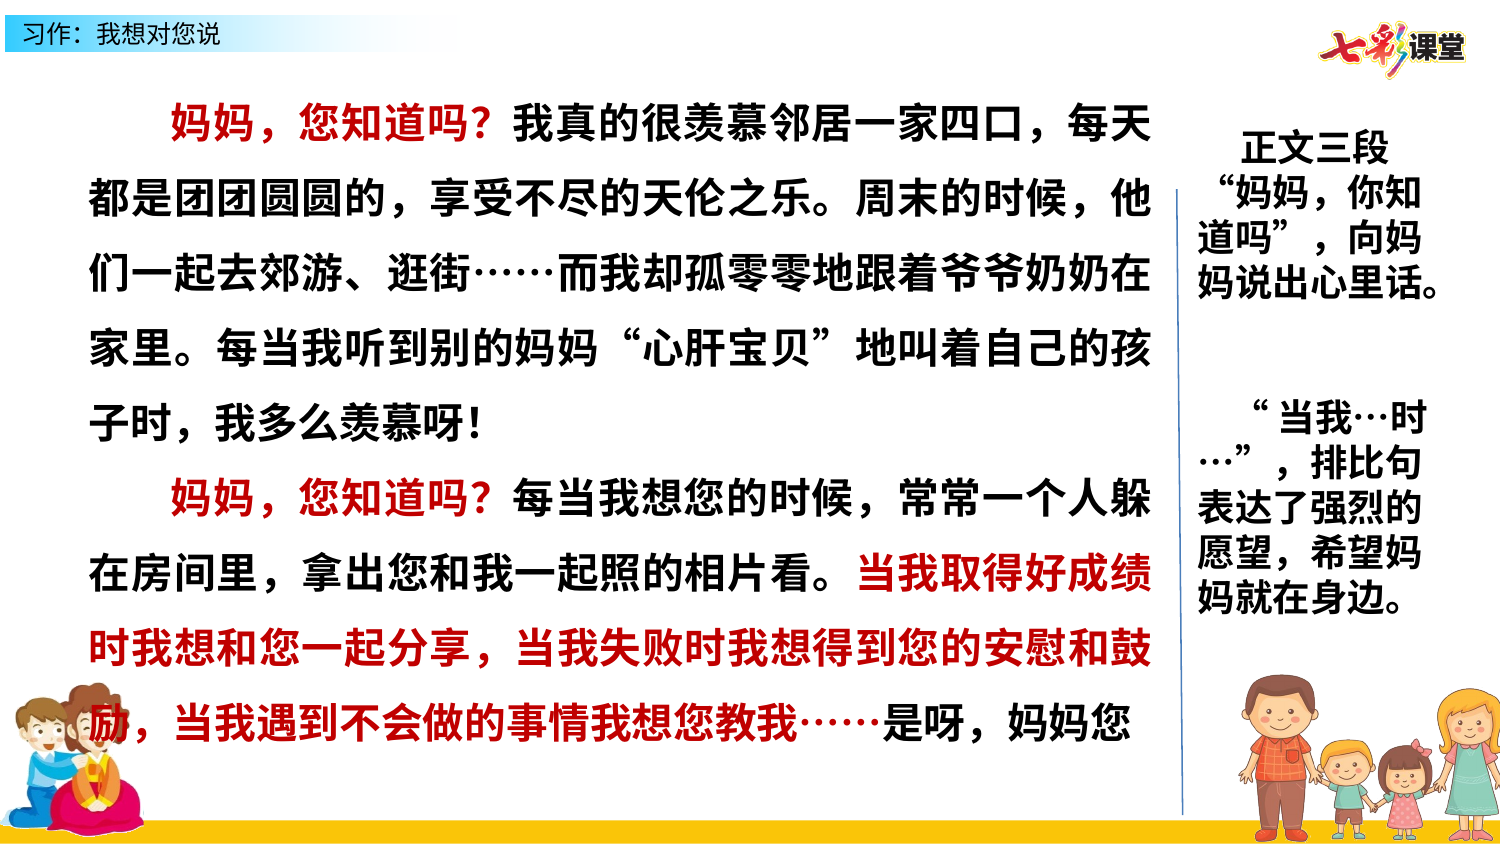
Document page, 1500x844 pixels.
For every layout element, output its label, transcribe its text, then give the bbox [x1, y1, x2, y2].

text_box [1176, 188, 1183, 816]
picture [1226, 608, 1500, 844]
picture [1316, 20, 1468, 80]
text_box 妈妈，您知道吗？我真的很羡慕邻居一家四口，每天都是团团圆圆的，享受不尽的天伦之乐。周末的时候，他们一起去郊游、逛街……而我却孤零零地跟着爷爷奶奶在家里。每当我听到别的妈妈“心肝宝贝”地叫着自己的孩子时，我多么羡慕呀！ 妈妈，您知道吗？每当我想您的时候，常常一个人躲在房间里，拿出您和我一起照的相片看。当我取得好成绩时我想和您一起分享，当我失败时我想得到您的安慰和鼓励，当我遇到不会做的事情我想您教我……是呀，妈妈您 [77, 66, 1164, 753]
picture [0, 672, 144, 844]
text_box 正文三段“妈妈，你知道吗”，向妈妈说出心里话。 “当我…时…”，排比句表达了强烈的愿望，希望妈妈就在身边。 [1182, 71, 1465, 672]
